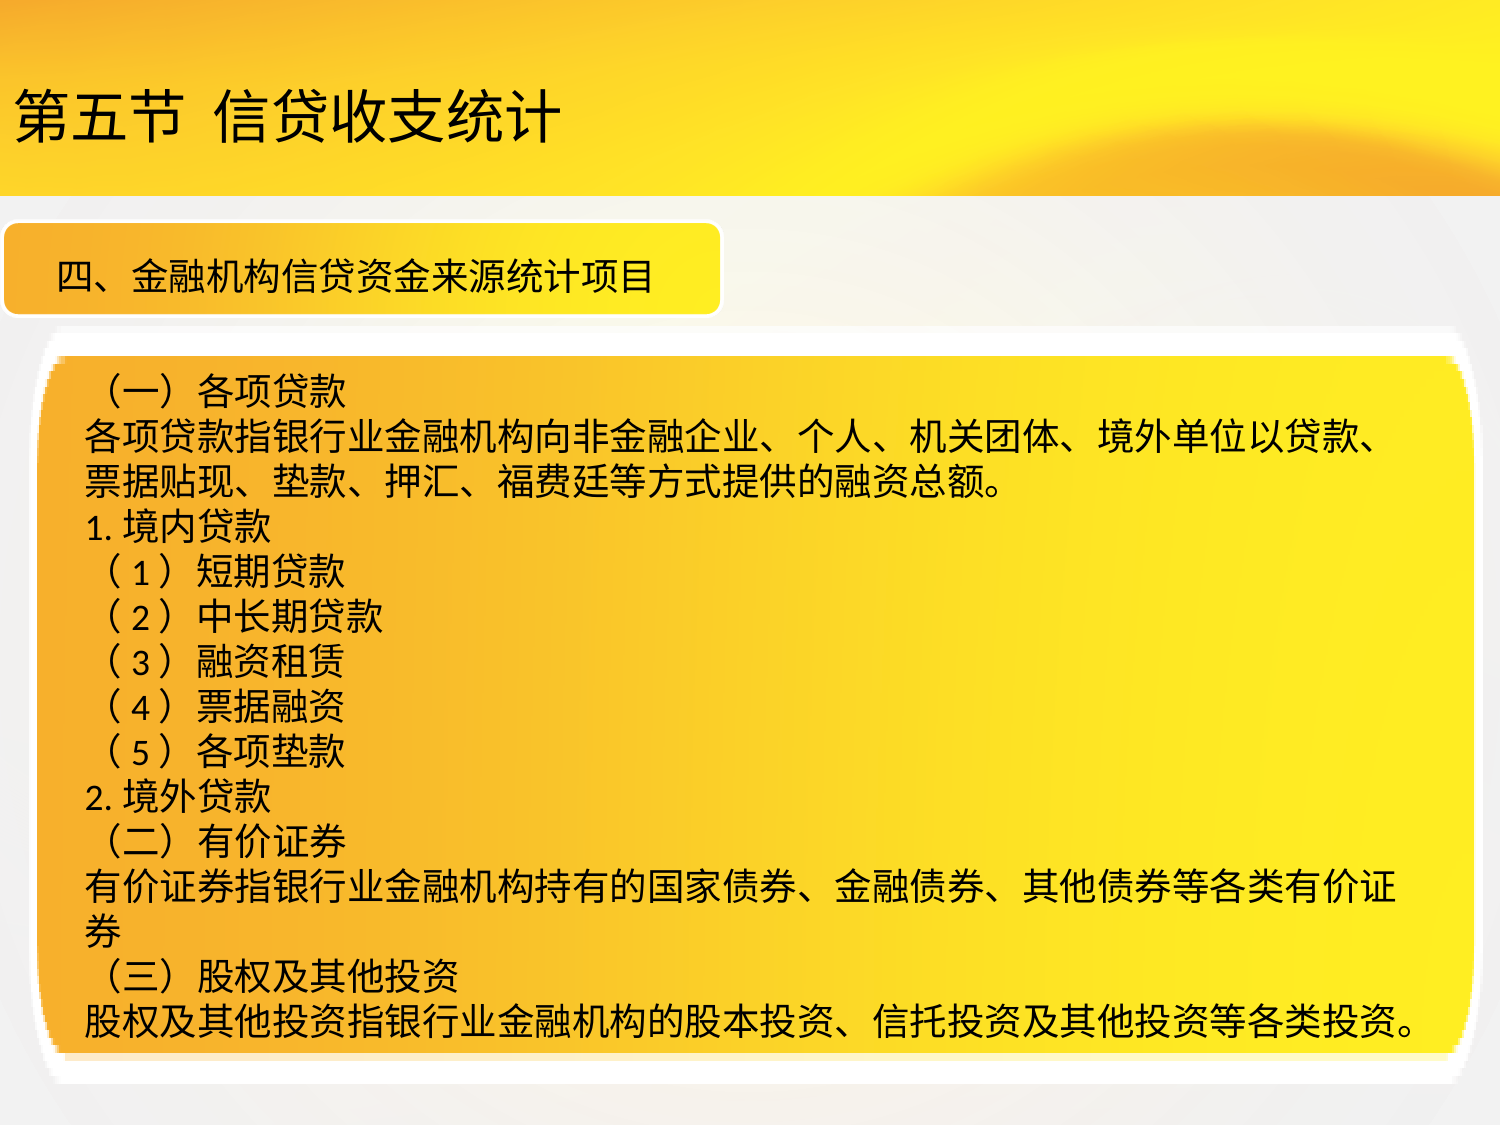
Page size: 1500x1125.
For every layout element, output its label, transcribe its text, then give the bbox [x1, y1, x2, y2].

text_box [29, 326, 1488, 1084]
picture [0, 0, 1500, 1125]
title 第五节 信贷收支统计 [0, 56, 963, 173]
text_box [0, 219, 725, 319]
